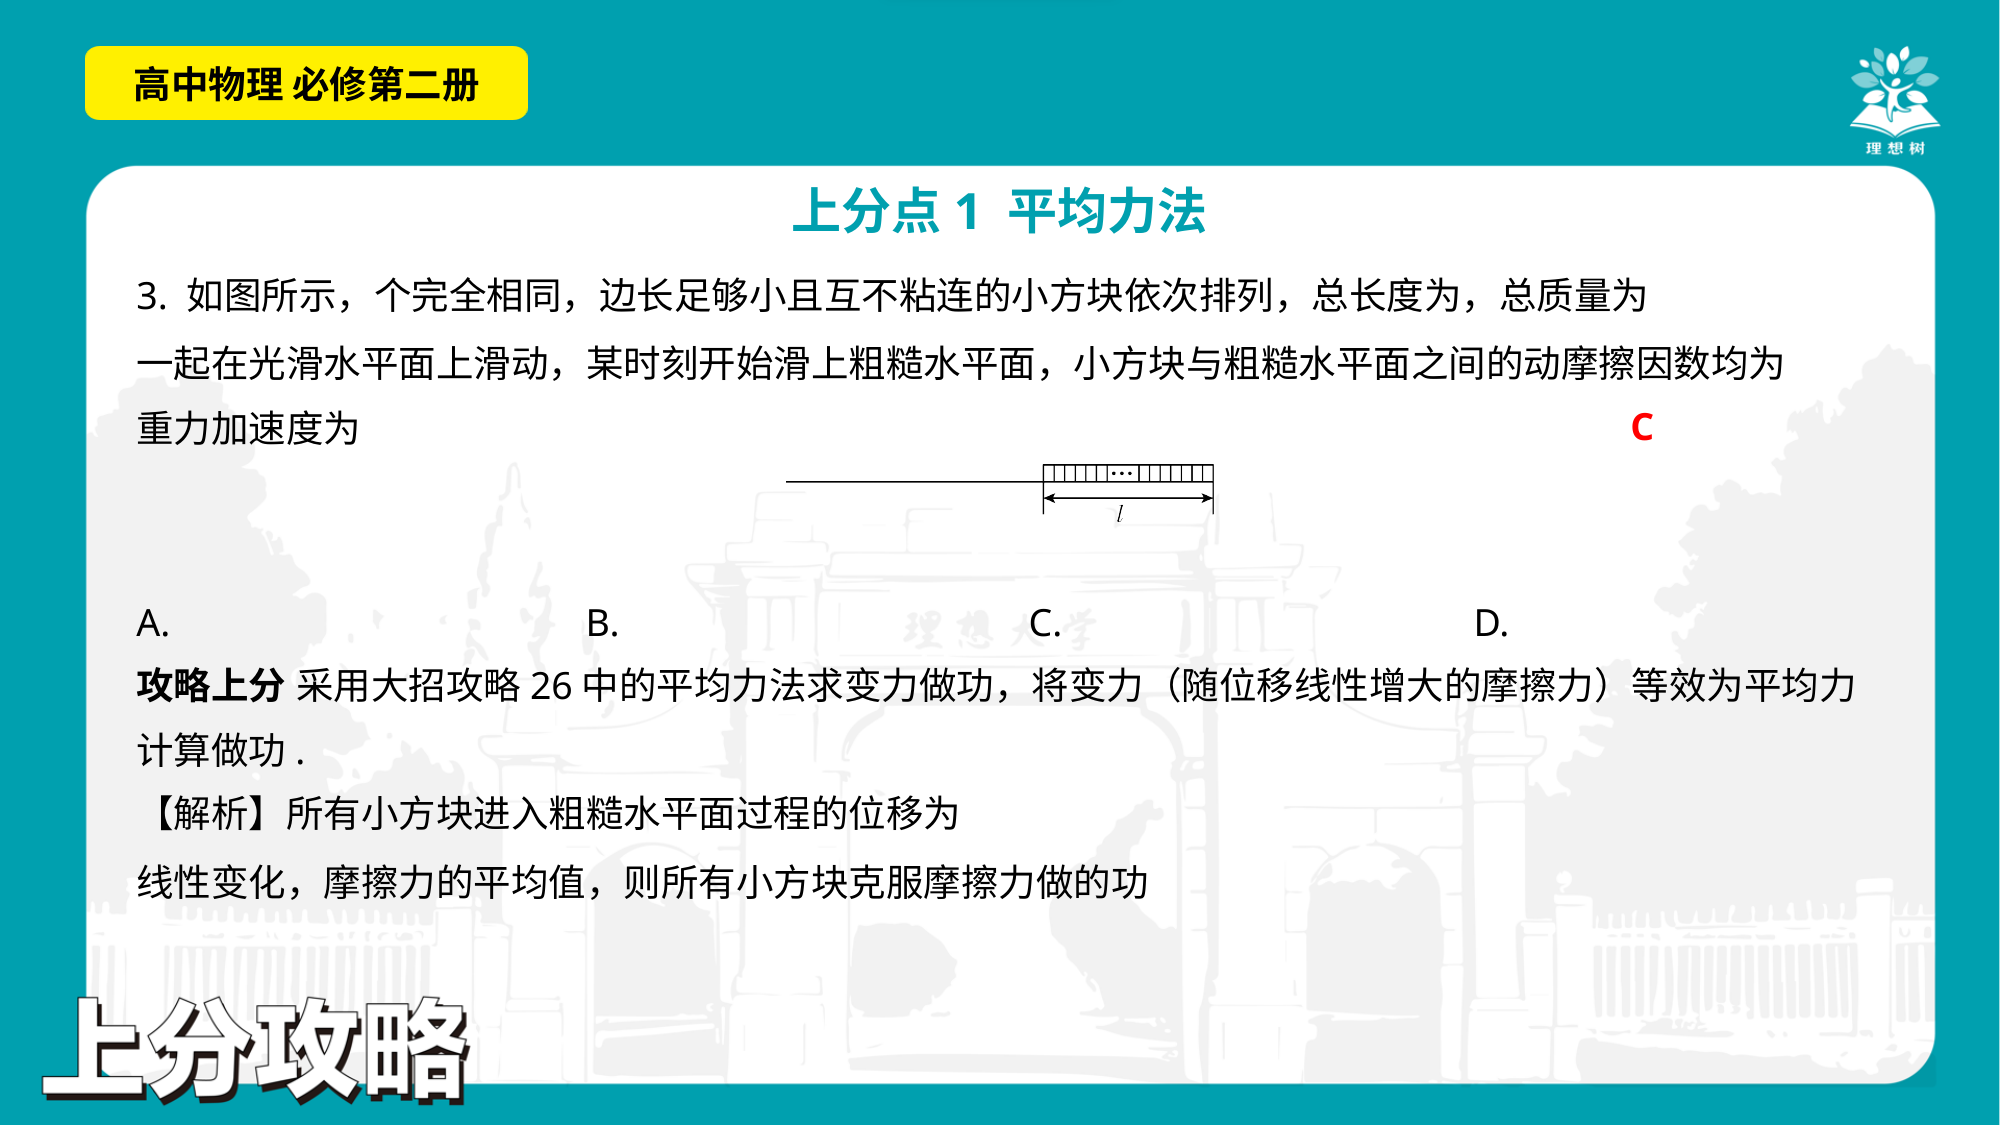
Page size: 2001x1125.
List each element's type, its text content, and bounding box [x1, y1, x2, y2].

picture [0, 0, 2000, 1125]
text_box C [1615, 383, 1670, 442]
text_box 攻略上分 采用大招攻略26中的平均力法求变力做功，将变力（随位移线性增大的摩擦力）等效为平均力 计算做功. [136, 638, 1865, 765]
